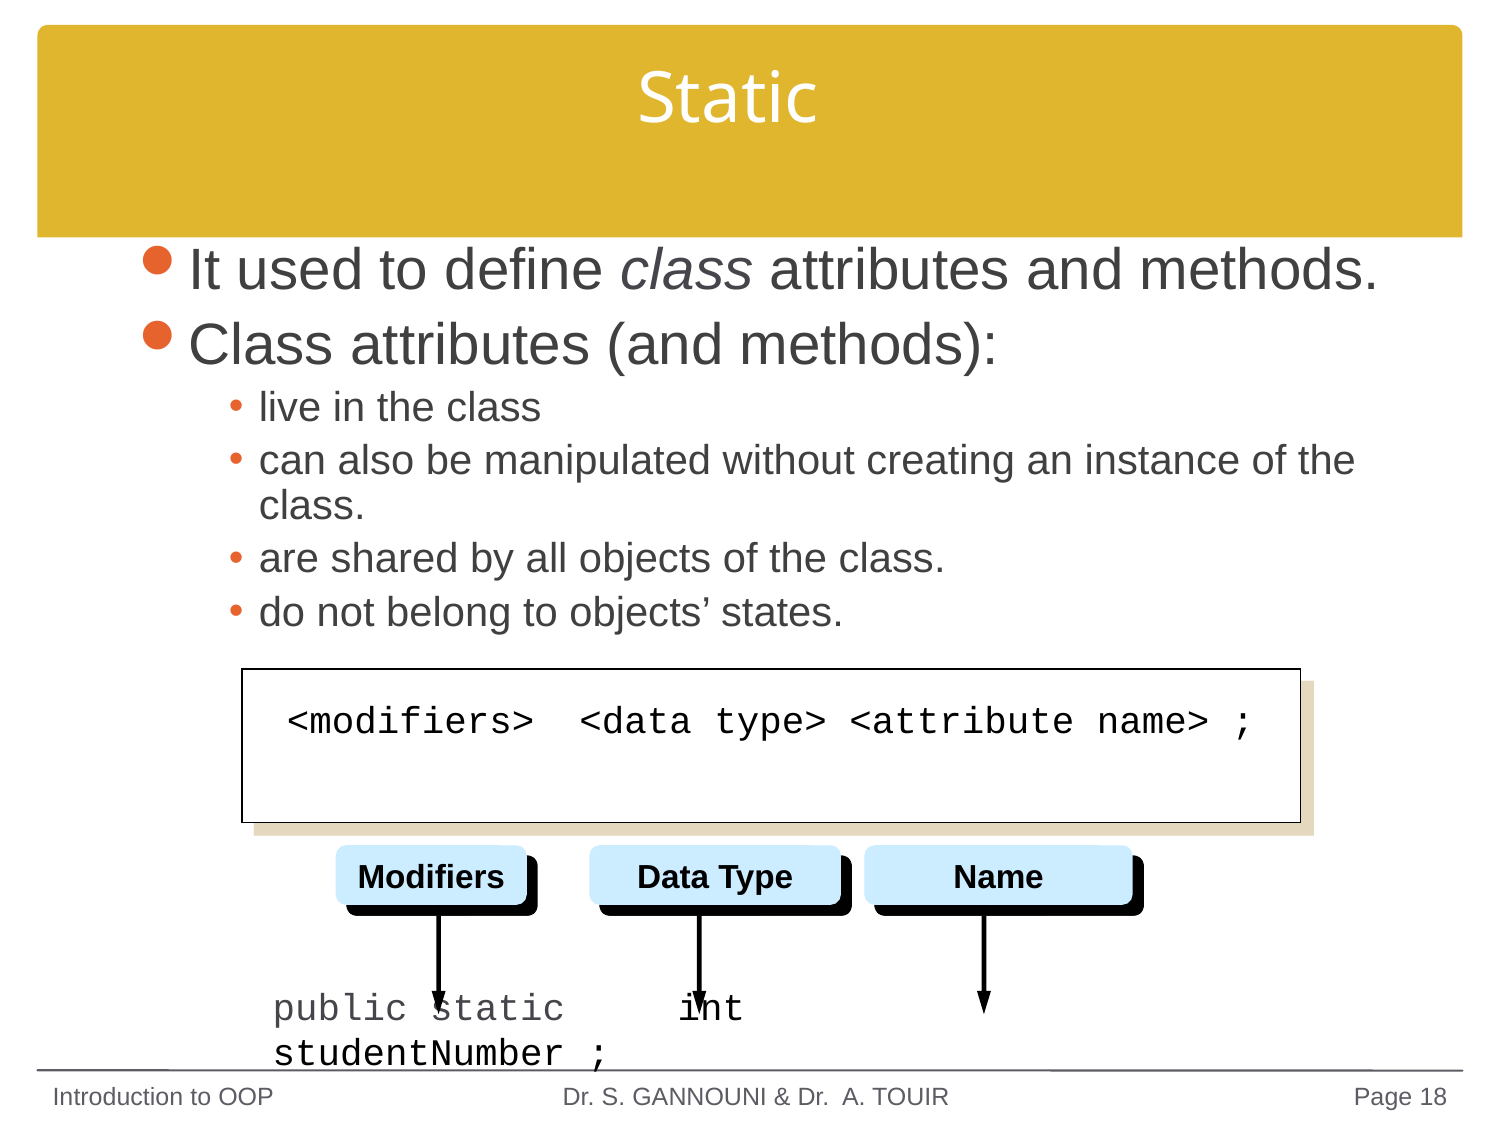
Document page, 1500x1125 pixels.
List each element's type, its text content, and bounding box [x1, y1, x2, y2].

text_box [977, 915, 991, 1015]
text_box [241, 668, 1329, 823]
title Static [99, 24, 1376, 163]
slide_number Page 18 [1112, 1069, 1463, 1123]
text_box [432, 915, 445, 1015]
list It used to define class attributes and methods. Class attributes (and methods): live in the class can also be manipulated without creating an instance of the class. are shared by all objects of the class. do not belong to objects’ states. [123, 231, 1450, 932]
text_box public static int studentNumber ; [182, 975, 1260, 1081]
text_box [693, 915, 706, 1015]
text_box Name [865, 845, 1132, 905]
footer Dr. S. GANNOUNI & Dr. A. TOUIR [474, 1081, 1038, 1123]
text_box Modifiers [336, 845, 527, 905]
slide_number Introduction to OOP [37, 1069, 388, 1123]
text_box Data Type [590, 845, 841, 905]
